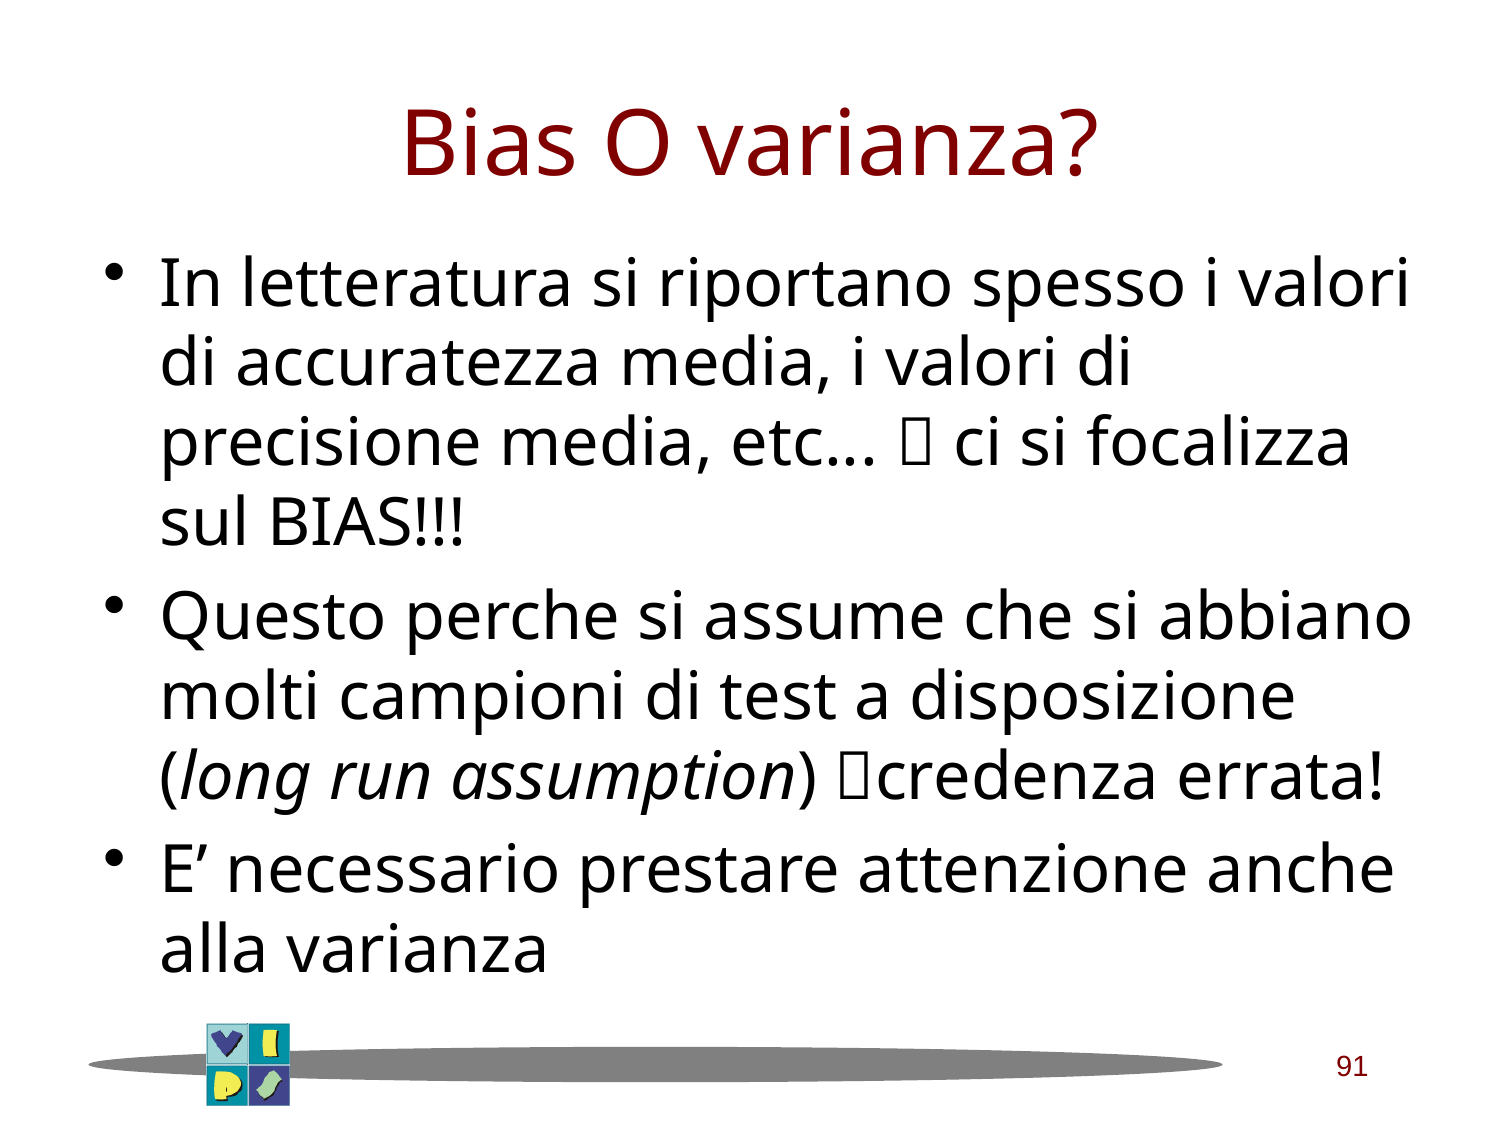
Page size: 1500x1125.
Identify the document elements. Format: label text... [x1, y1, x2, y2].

title Bias O varianza? [75, 45, 1425, 233]
slide_number 91 [1033, 1039, 1384, 1118]
list In letteratura si riportano spesso i valori di accuratezza media, i valori di precisione media, etc...  ci si focalizza sul BIAS!!! Questo perche si assume che si abbiano molti campioni di test a disposizione (long run assumption) credenza errata! E’ necessario prestare attenzione anche alla varianza [88, 231, 1439, 975]
picture [206, 1023, 290, 1106]
